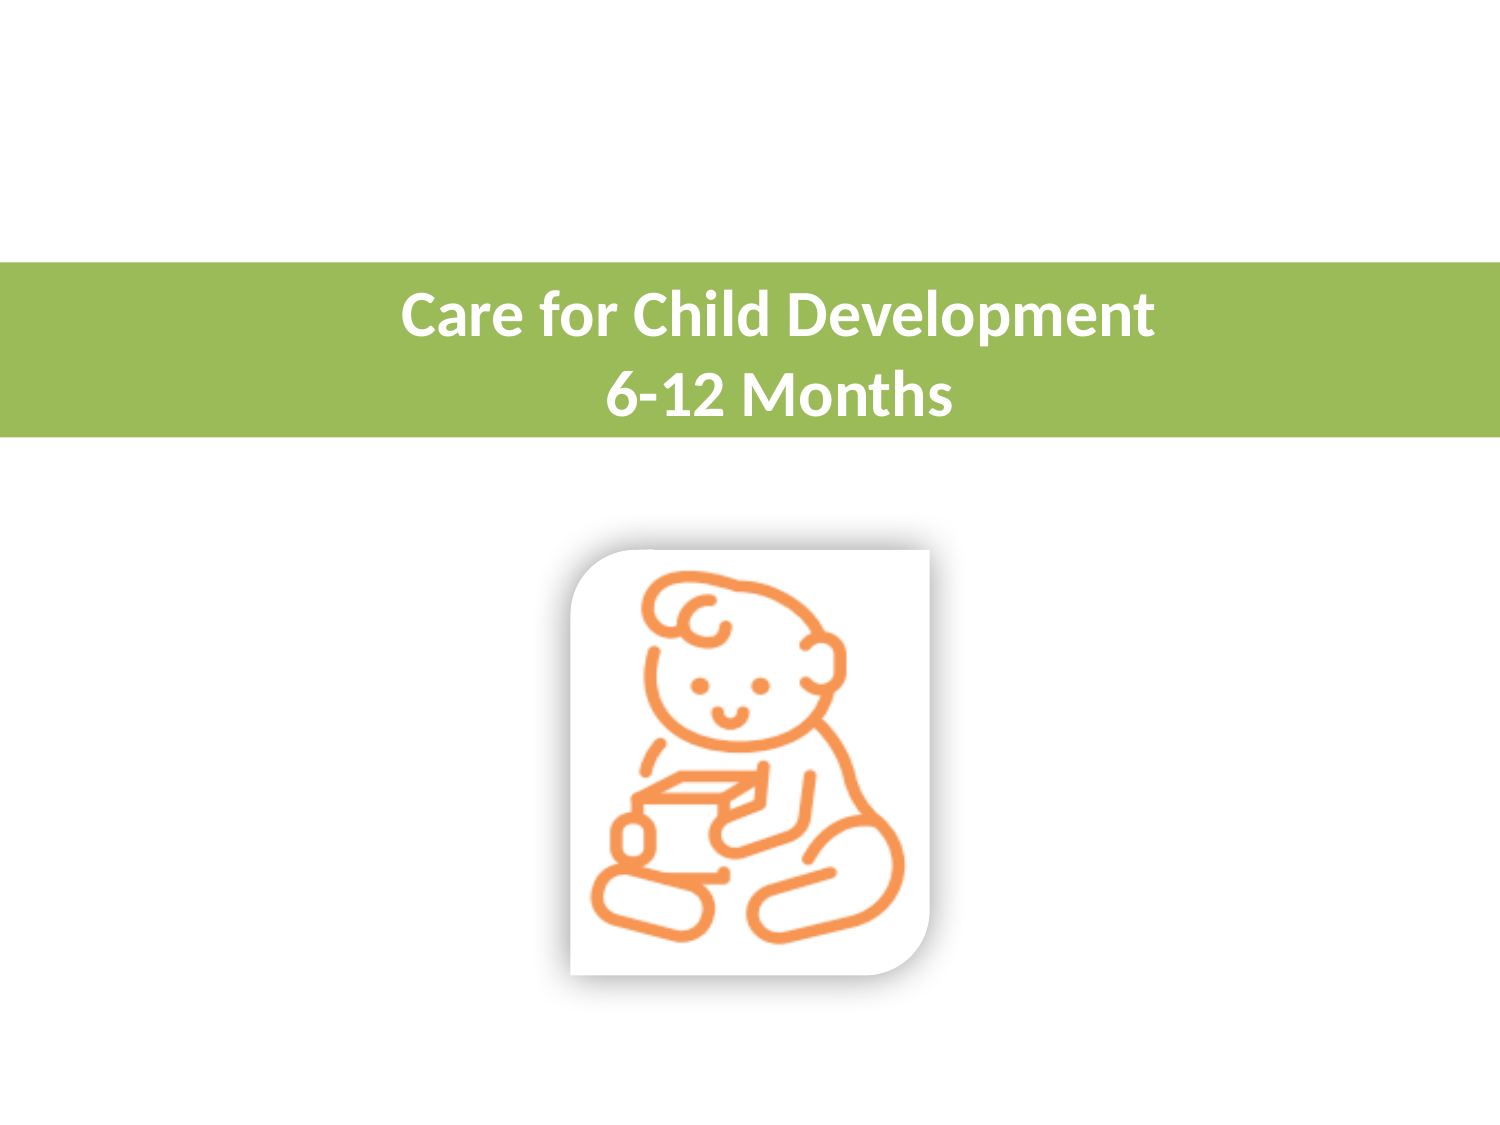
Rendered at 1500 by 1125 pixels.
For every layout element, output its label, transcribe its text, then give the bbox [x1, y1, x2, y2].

text_box Care for Child Development 6-12 Months [0, 262, 1500, 438]
picture [577, 556, 923, 969]
